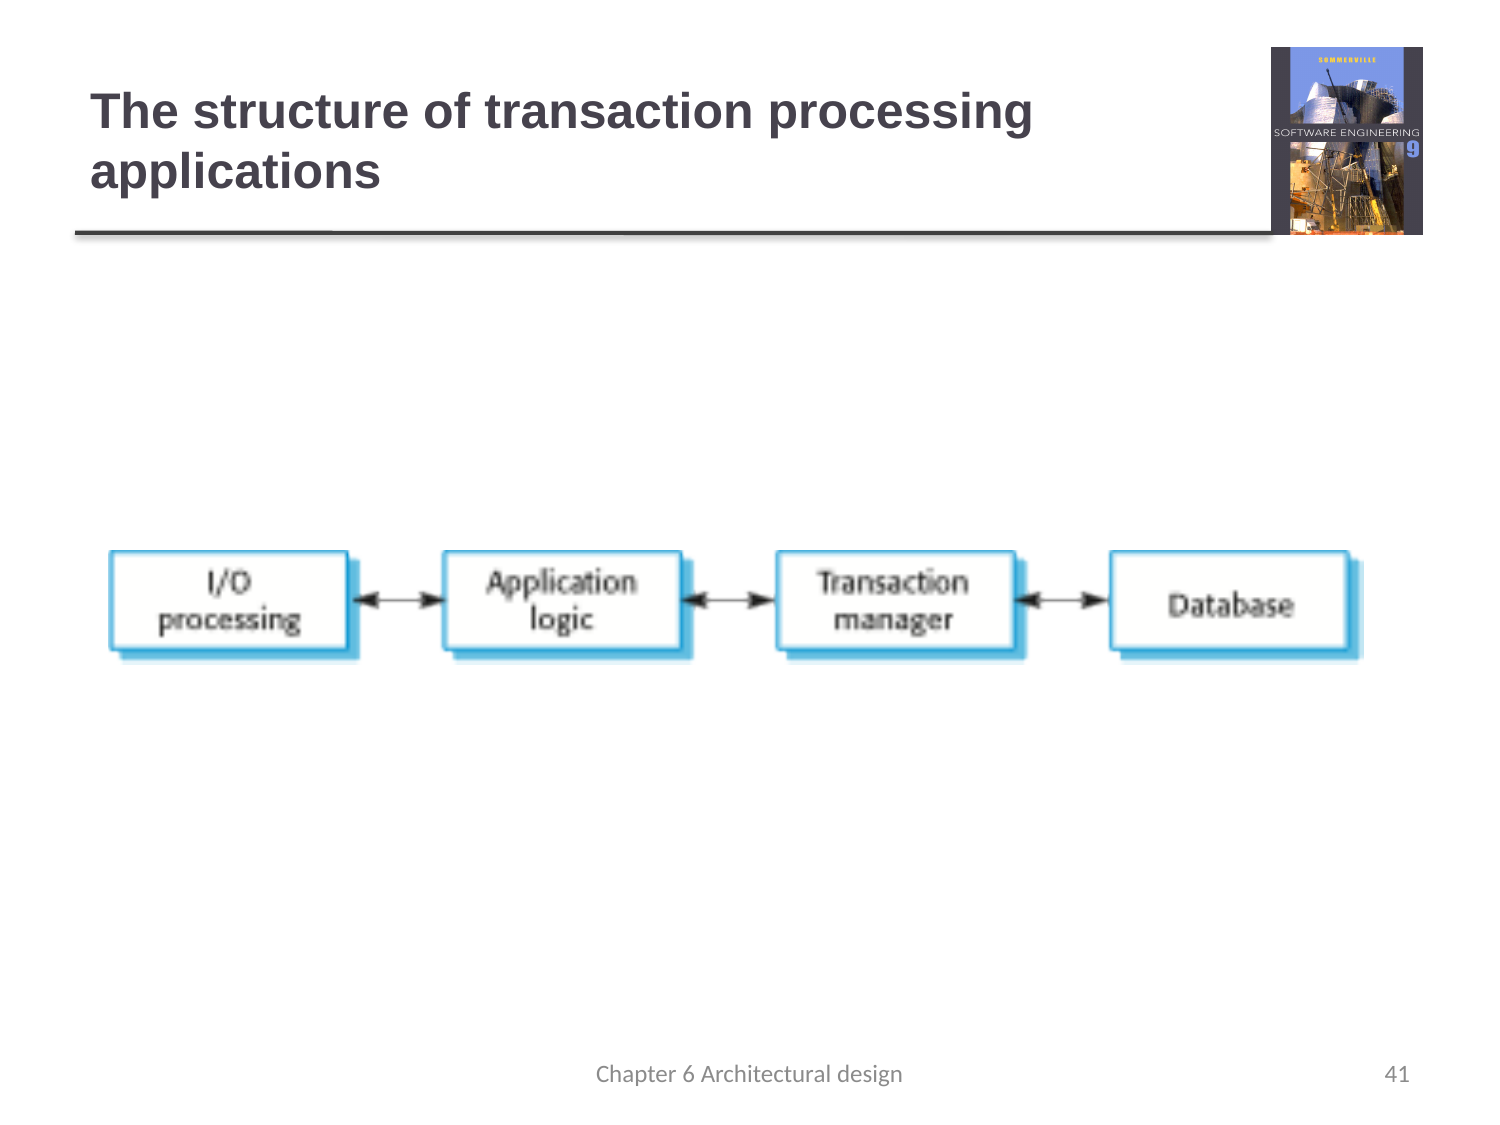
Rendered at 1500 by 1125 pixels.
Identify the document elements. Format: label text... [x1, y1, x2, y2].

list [107, 262, 1364, 953]
picture [1272, 47, 1423, 235]
title The structure of transaction processing applications [74, 44, 1272, 233]
slide_number 41 [1074, 1042, 1425, 1103]
footer Chapter 6 Architectural design [512, 1042, 988, 1103]
